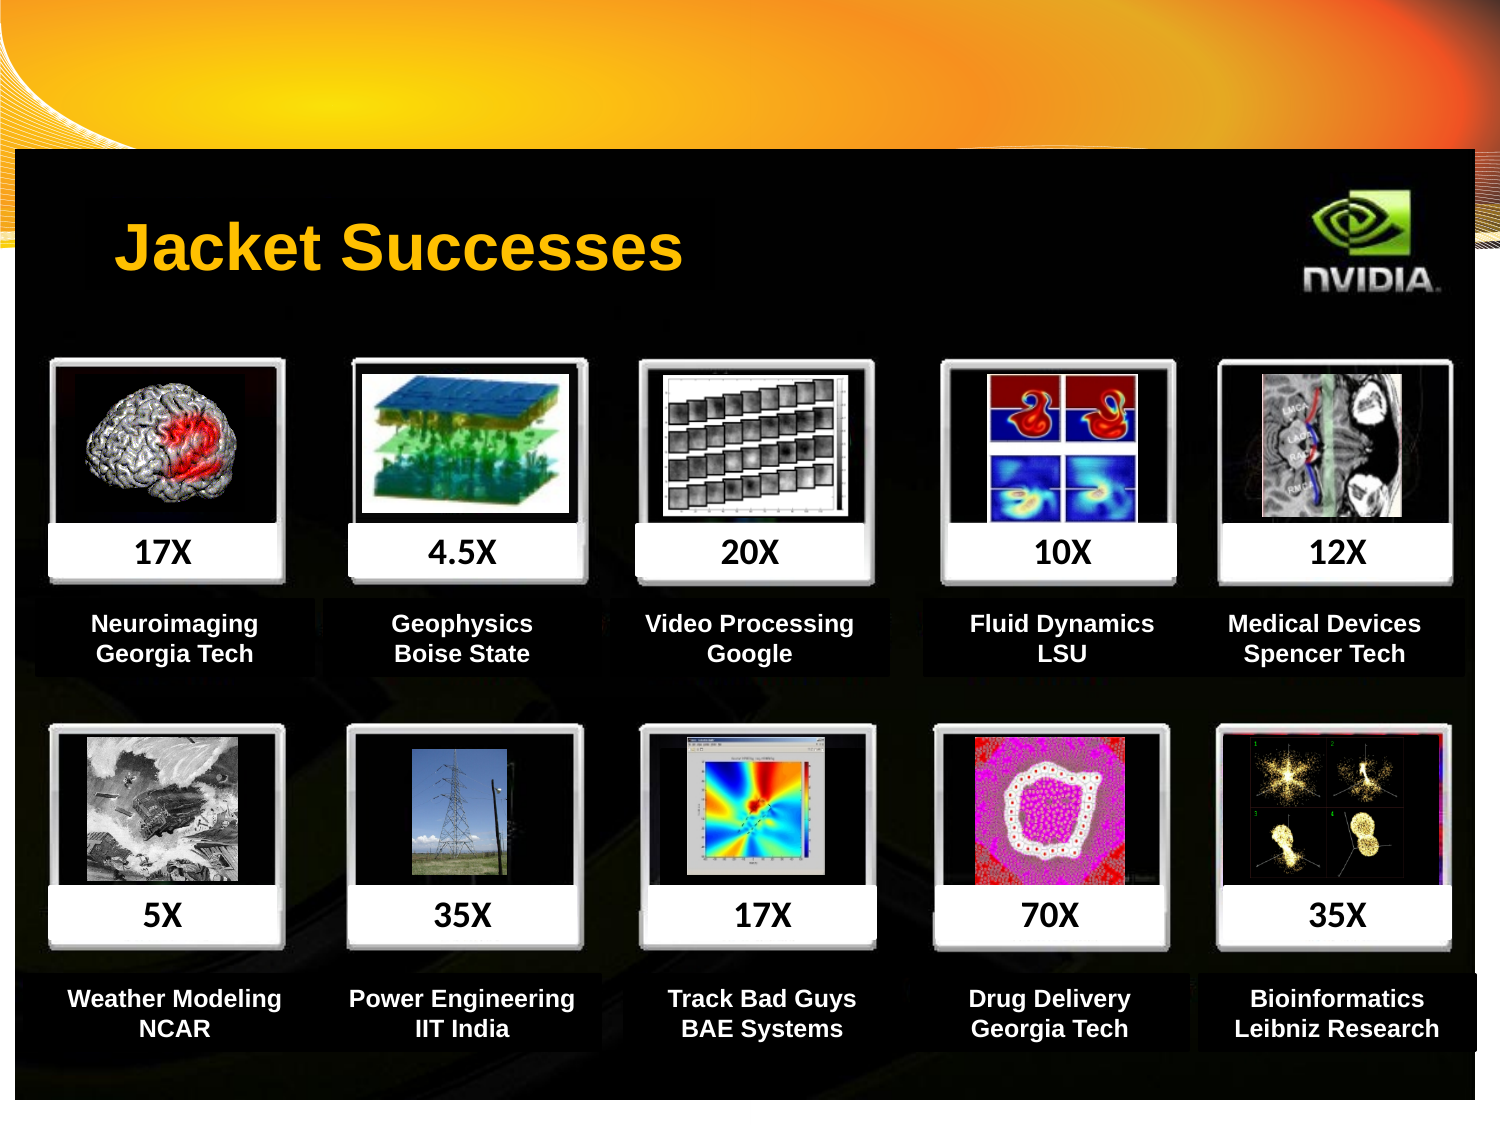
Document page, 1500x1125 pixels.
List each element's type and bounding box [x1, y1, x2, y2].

picture [0, 0, 1500, 1125]
list [87, 737, 238, 882]
